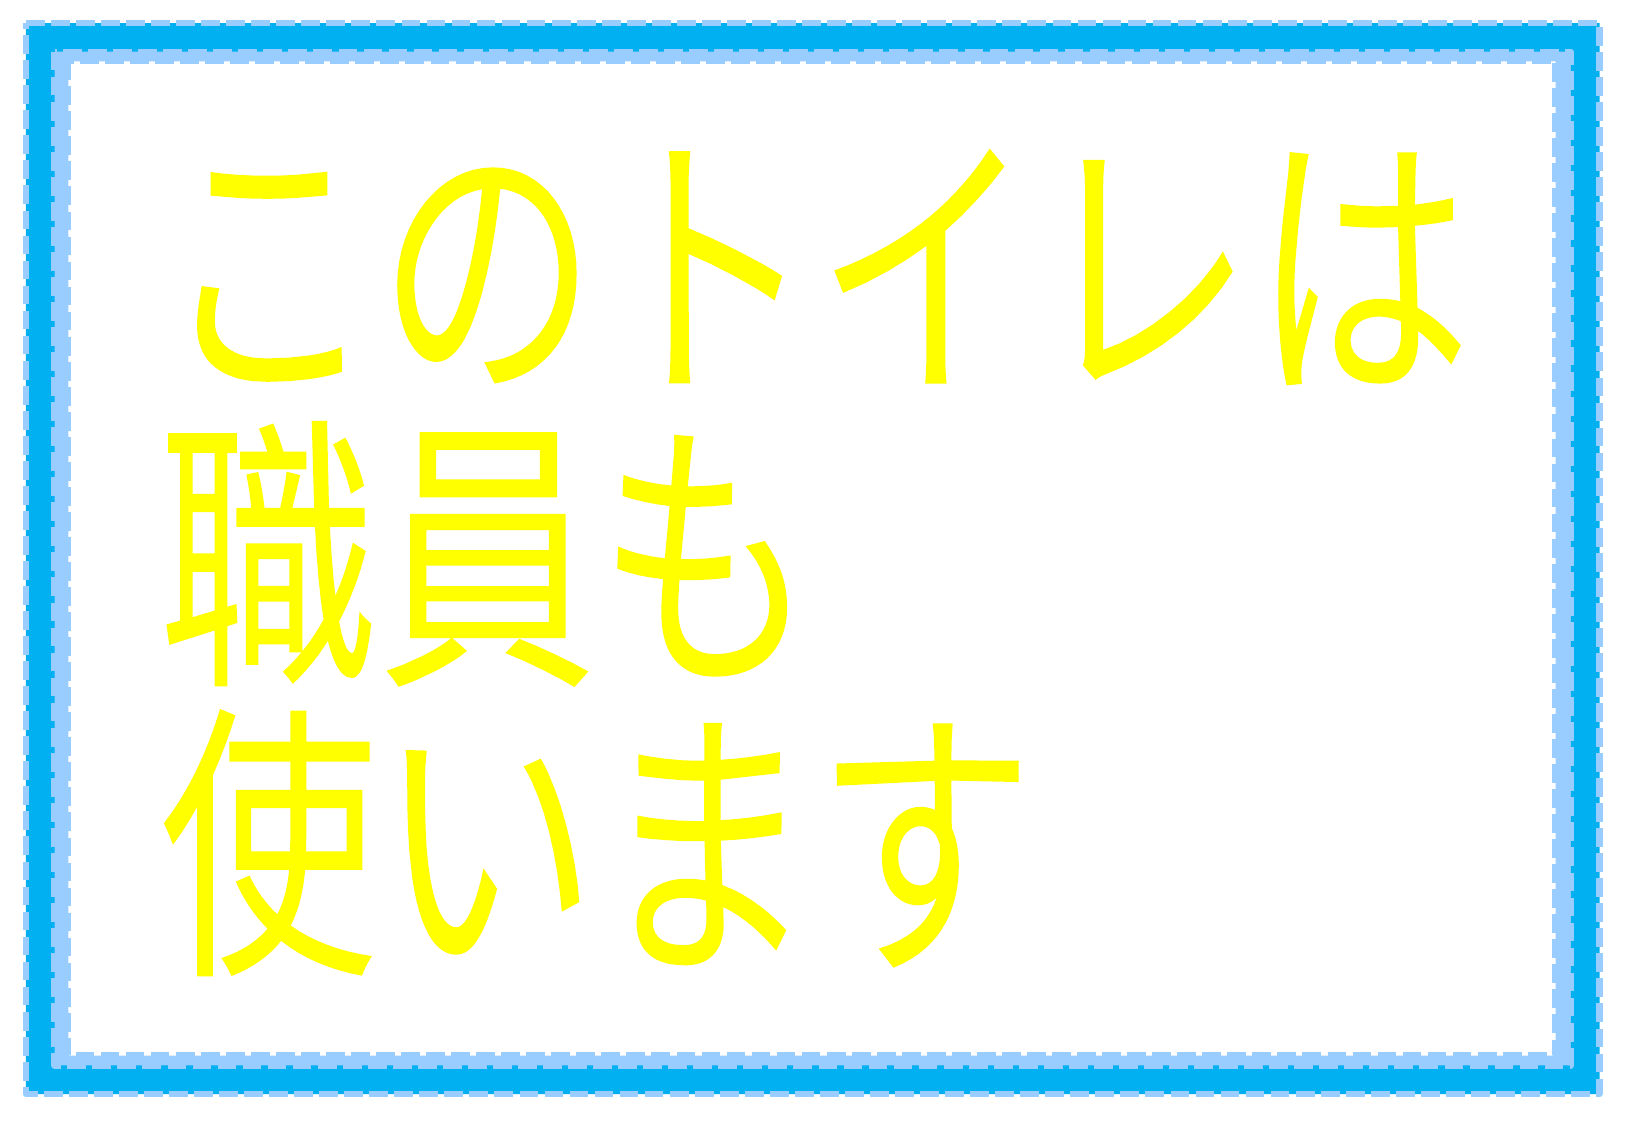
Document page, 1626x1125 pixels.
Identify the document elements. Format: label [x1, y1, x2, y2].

text_box [55, 52, 1570, 1065]
text_box [24, 21, 1602, 1096]
